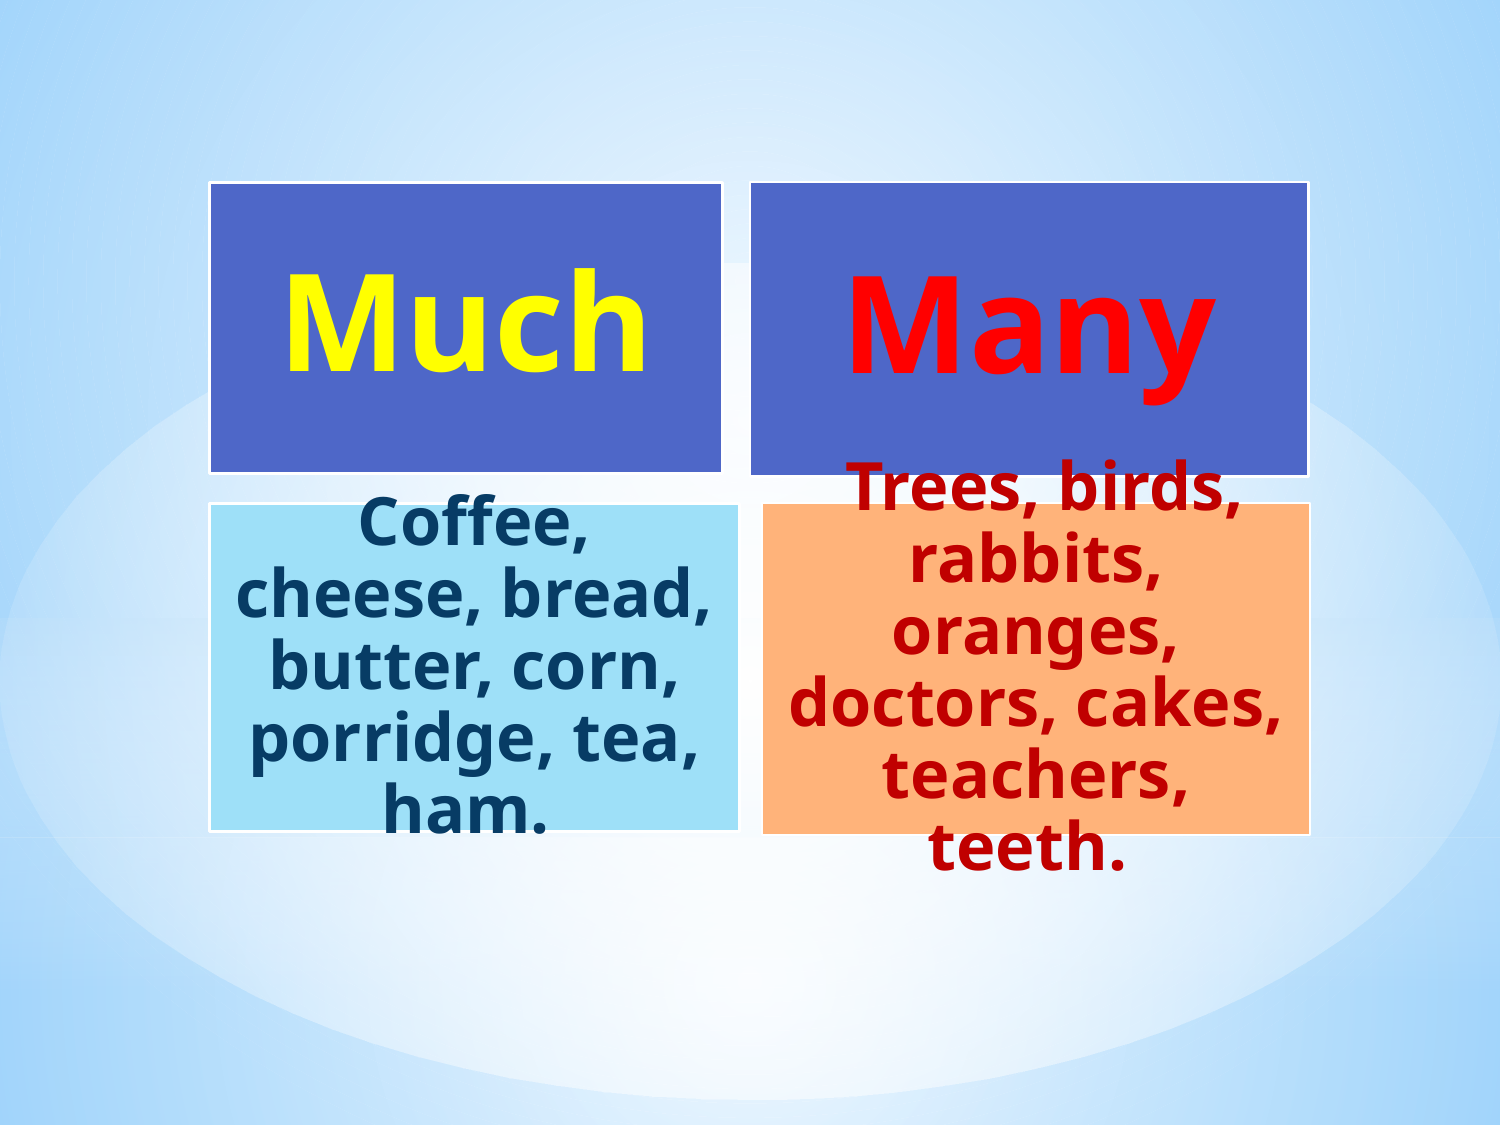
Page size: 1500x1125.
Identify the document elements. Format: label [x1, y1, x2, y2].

text_box [192, 38, 1325, 1036]
